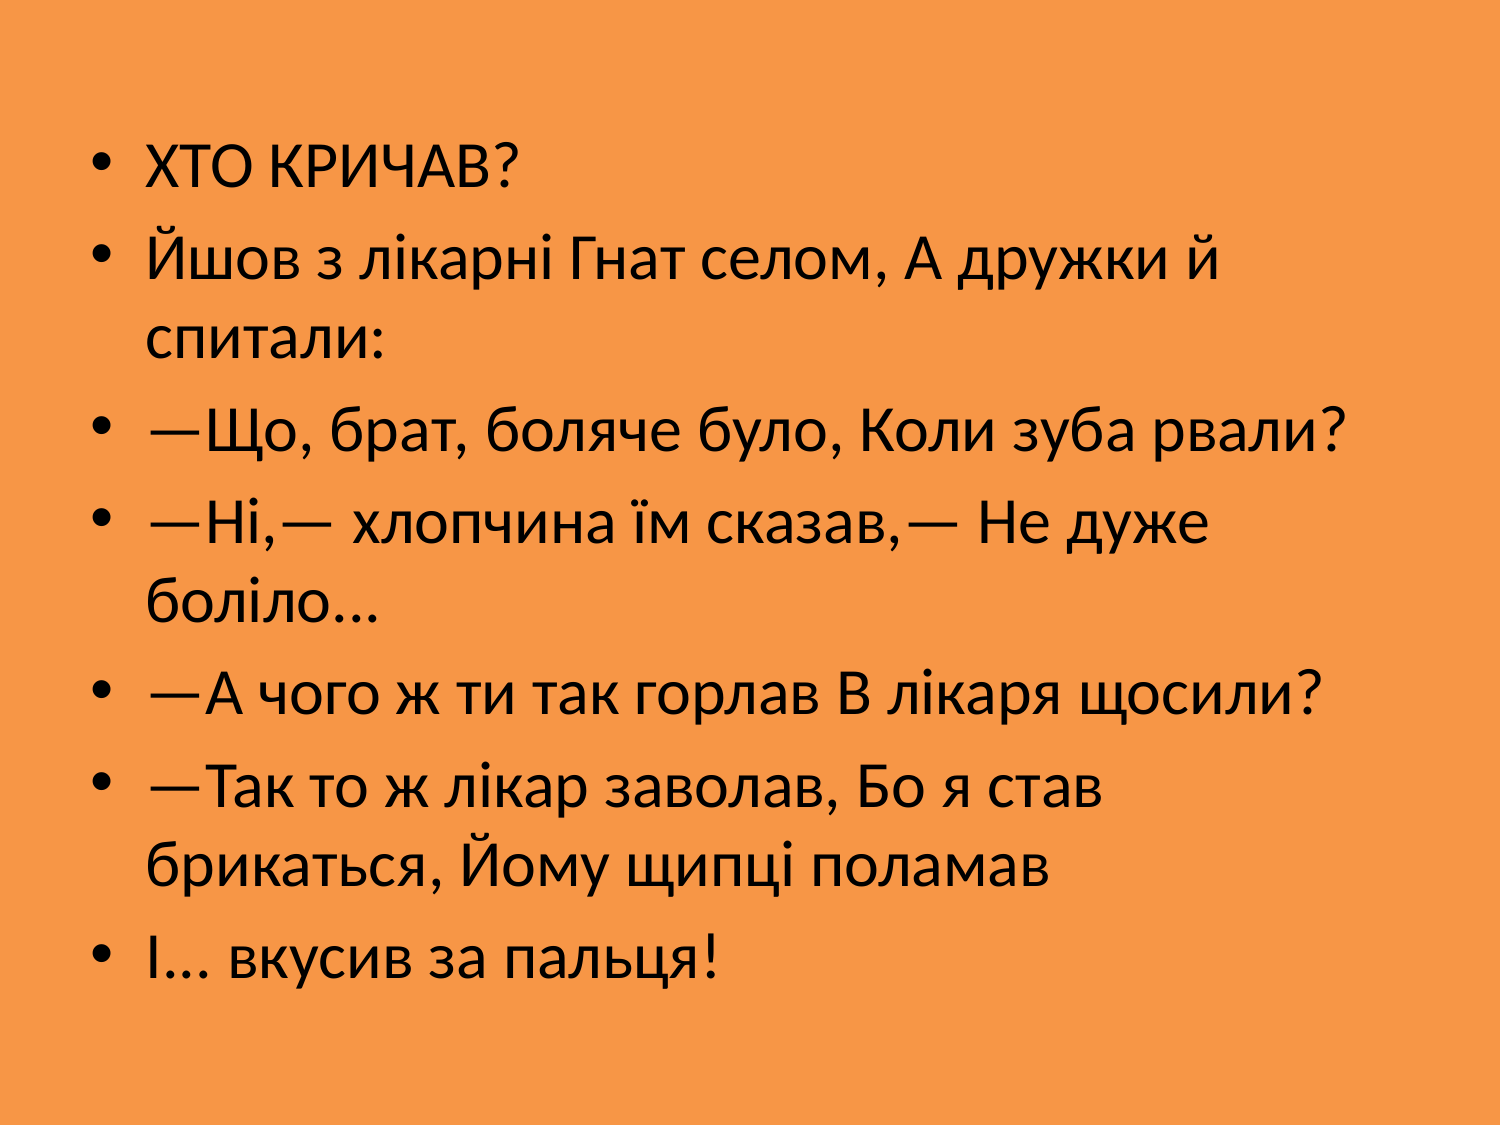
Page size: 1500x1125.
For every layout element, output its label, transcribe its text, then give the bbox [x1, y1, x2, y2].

list ХТО КРИЧАВ? Йшов з лікарні Гнат селом, А дружки й спитали: —Що, брат, боляче було, Коли зуба рвали? —Ні,— хлопчина їм сказав,— Не дуже боліло... —А чого ж ти так горлав В лікаря щосили? —Так то ж лікар заволав, Бо я став брикаться, Йому щипці поламав І... вкусив за пальця! [75, 113, 1425, 1005]
